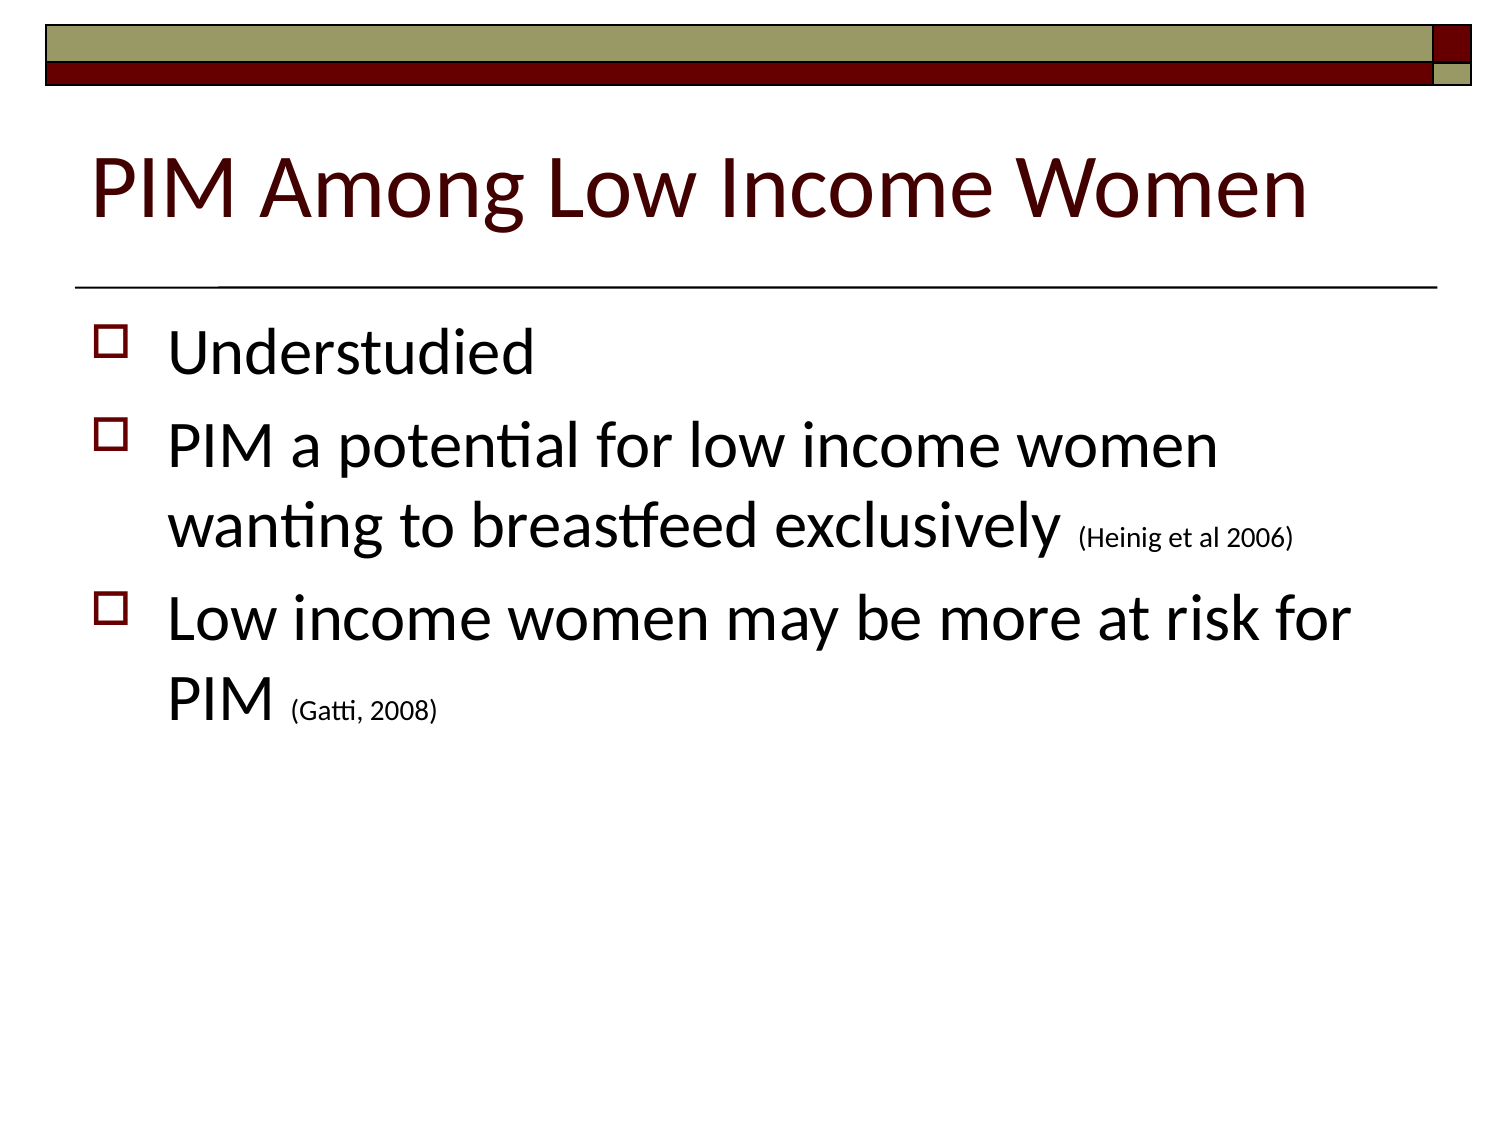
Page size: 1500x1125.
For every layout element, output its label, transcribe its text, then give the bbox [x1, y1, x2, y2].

list Understudied PIM a potential for low income women wanting to breastfeed exclusively (Heinig et al 2006) Low income women may be more at risk for PIM (Gatti, 2008) [74, 299, 1426, 1006]
title PIM Among Low Income Women [74, 87, 1426, 276]
